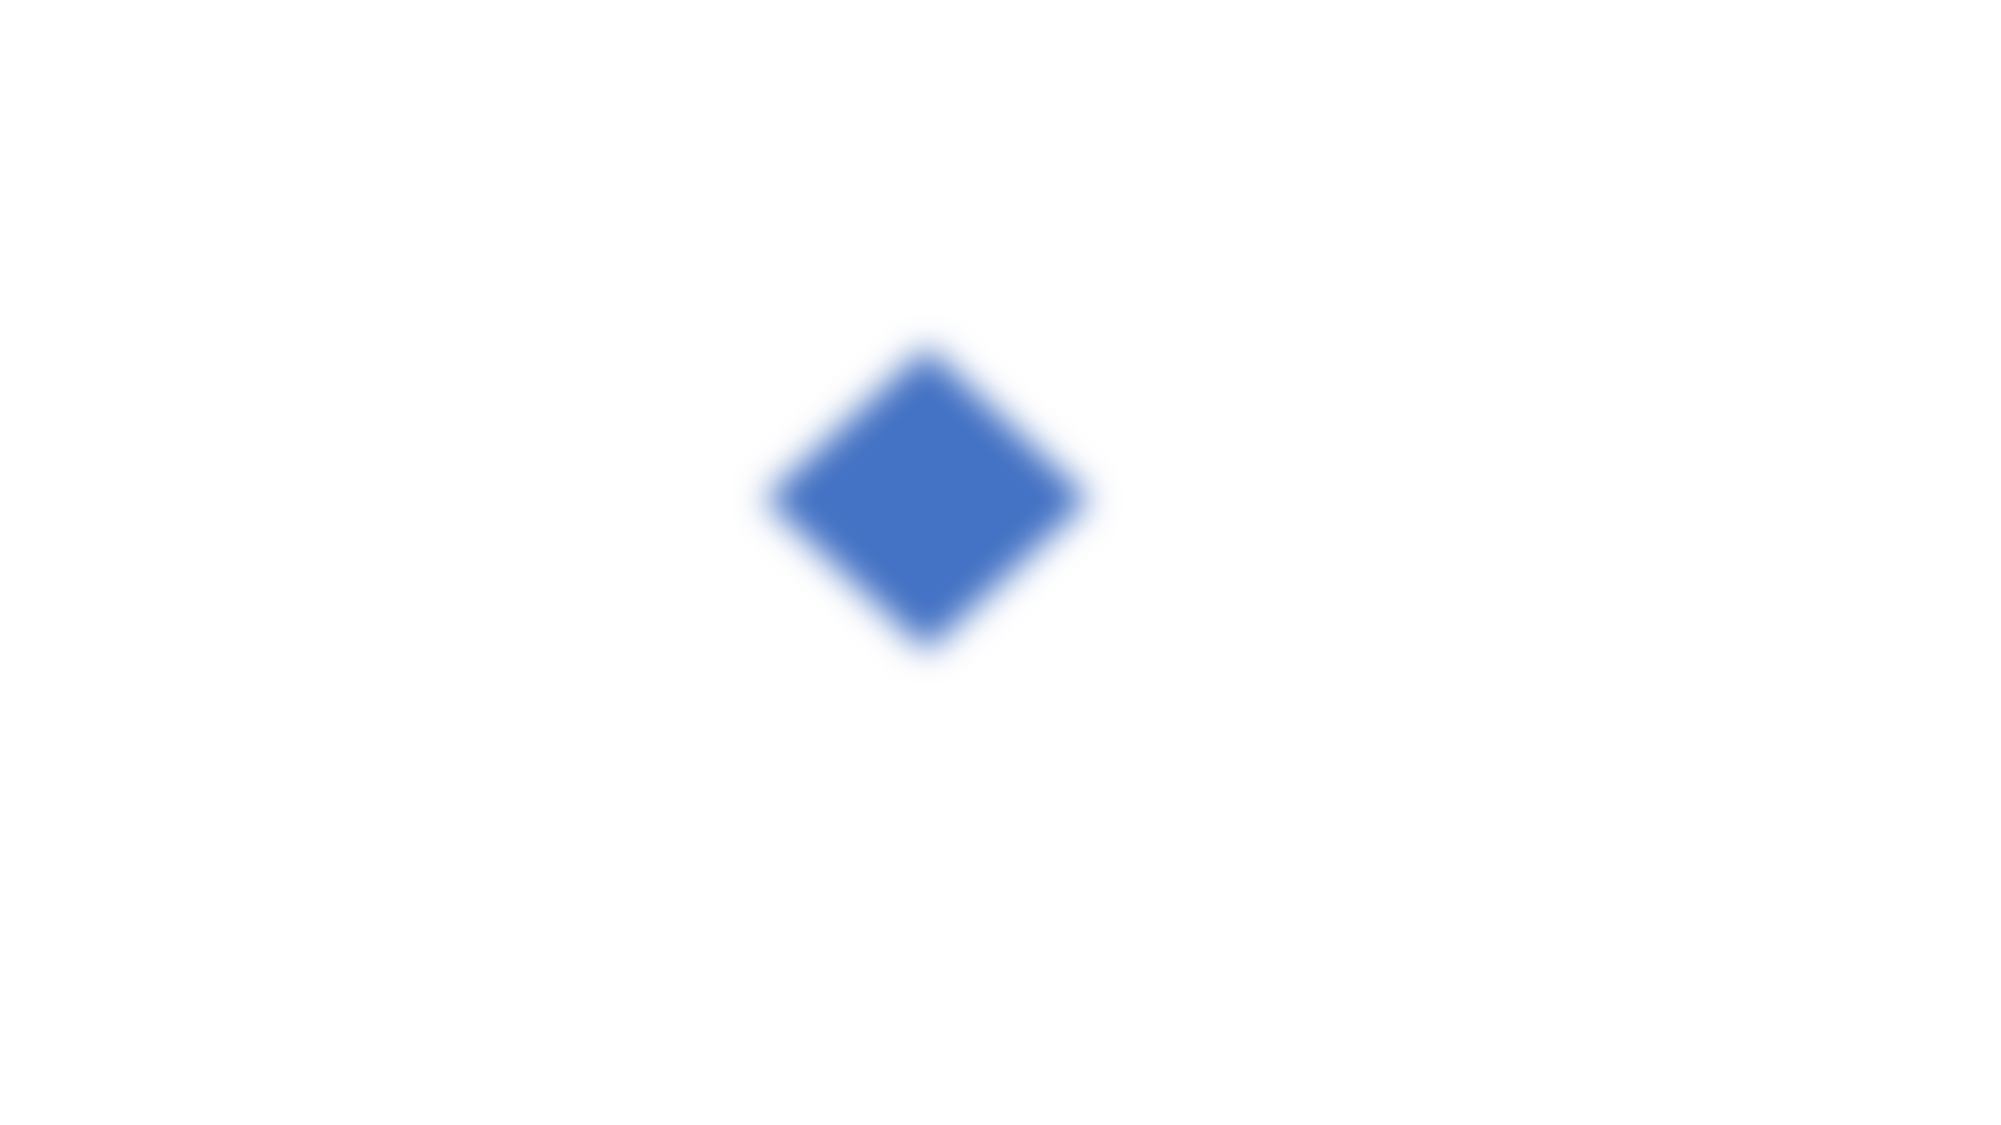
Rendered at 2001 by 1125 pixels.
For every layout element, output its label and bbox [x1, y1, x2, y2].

text_box [811, 391, 1043, 607]
